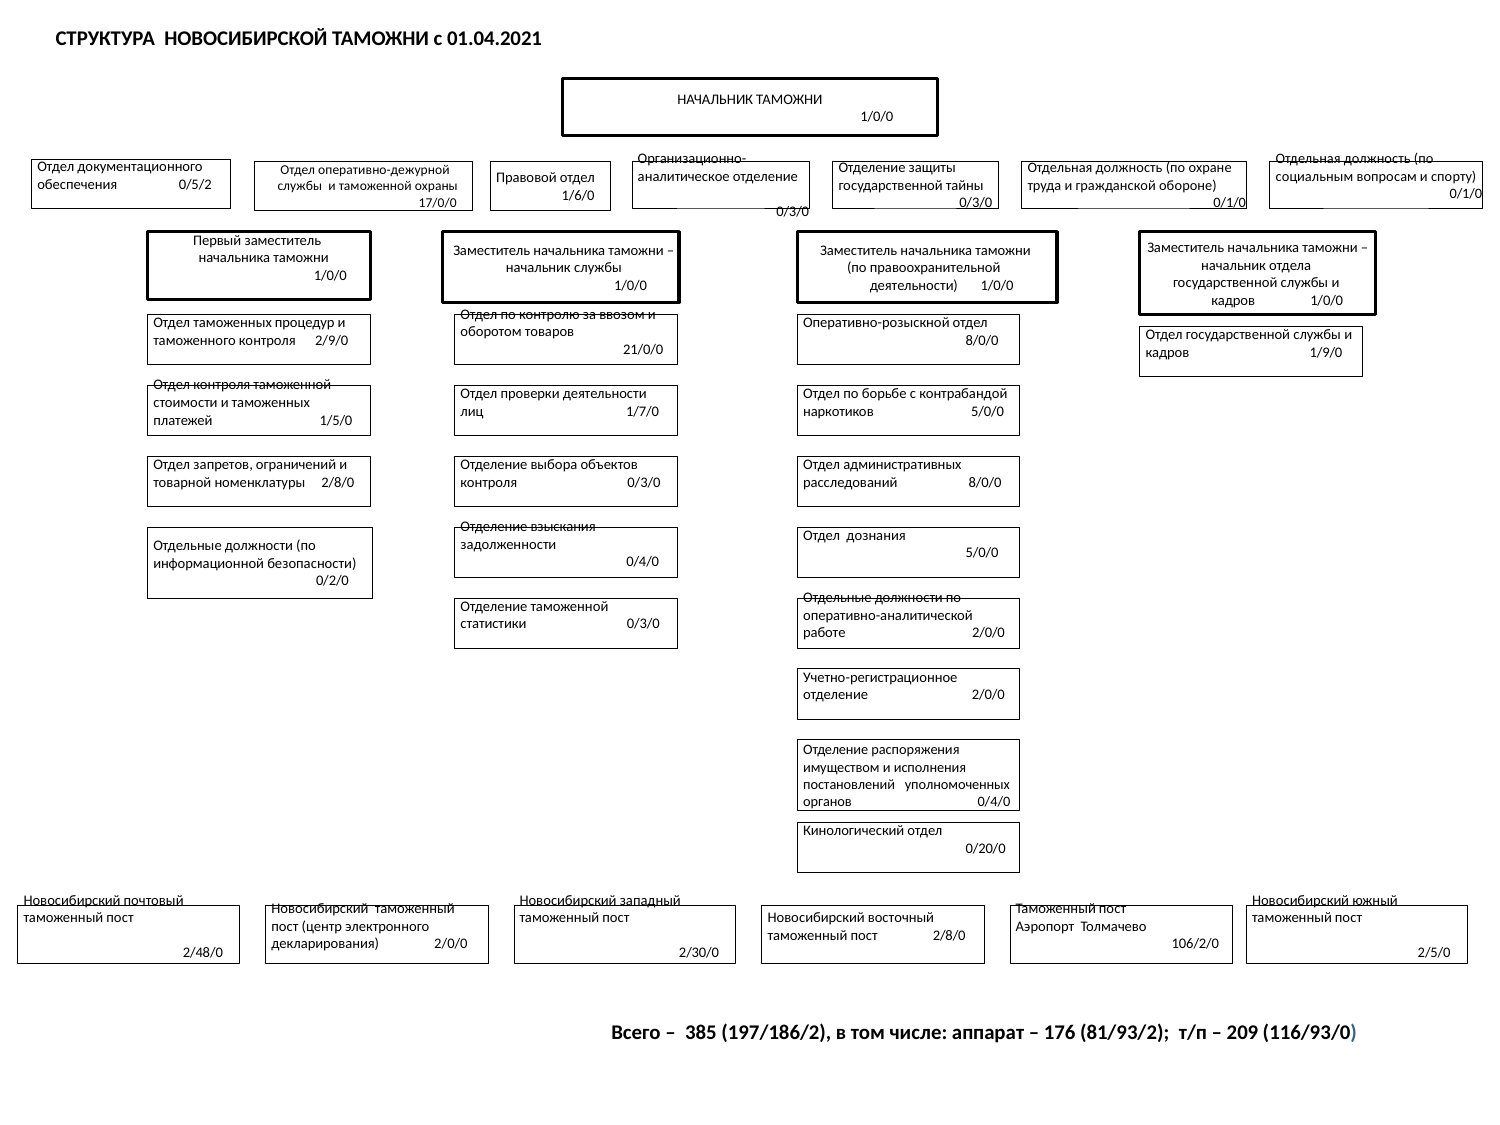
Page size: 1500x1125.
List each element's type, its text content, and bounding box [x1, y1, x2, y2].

text_box Отделение выбора объектов контроля 0/3/0 [453, 454, 679, 508]
text_box Заместитель начальника таможни – начальник отдела государственной службы и кадров 1/0/0 [1138, 230, 1378, 316]
text_box Новосибирский западный таможенный пост 2/30/0 [512, 903, 737, 966]
text_box Новосибирский почтовый таможенный пост 2/48/0 [16, 903, 241, 966]
text_box Правовой отдел 1/6/0 [488, 159, 613, 212]
text_box Отделение распоряжения имуществом и исполнения постановлений уполномоченных органов 0/4/0 [795, 738, 1022, 812]
text_box СТРУКТУРА НОВОСИБИРСКОЙ ТАМОЖНИ c 01.04.2021 [40, 17, 558, 58]
text_box Отдел таможенных процедур и таможенного контроля 2/9/0 [145, 312, 372, 367]
text_box Организационно-аналитическое отделение 0/3/0 [630, 159, 811, 210]
text_box Отдел административных расследований 8/0/0 [795, 454, 1022, 508]
text_box Отдельная должность (по охране труда и гражданской обороне) 0/1/0 [1020, 159, 1248, 210]
text_box Новосибирский южный таможенный пост 2/5/0 [1244, 903, 1470, 966]
text_box Отдельная должность (по социальным вопросам и спорту) 0/1/0 [1268, 159, 1484, 210]
text_box Отдел запретов, ограничений и товарной номенклатуры 2/8/0 [145, 454, 372, 508]
text_box Отдельные должности (по информационной безопасности) 0/2/0 [145, 525, 374, 600]
text_box [252, 159, 475, 212]
text_box Отдел проверки деятельности лиц 1/7/0 [453, 383, 679, 438]
text_box Отделение таможенной статистики 0/3/0 [453, 596, 679, 650]
text_box Новосибирский таможенный пост (центр электронного декларирования) 2/0/0 [264, 903, 490, 966]
text_box Учетно-регистрационное отделение 2/0/0 [795, 667, 1022, 721]
text_box Всего – 385 (197/186/2), в том числе: аппарат – 176 (81/93/2); т/п – 209 (116/93/0) [596, 1011, 1488, 1052]
text_box Отдельные должности по оперативно-аналитической работе 2/0/0 [795, 596, 1022, 650]
text_box Отделение взыскания задолженности 0/4/0 [453, 525, 679, 579]
text_box Отдел контроля таможенной стоимости и таможенных платежей 1/5/0 [145, 383, 372, 438]
text_box Отдел государственной службы и кадров 1/9/0 [1138, 324, 1364, 378]
text_box Отдел дознания 5/0/0 [795, 525, 1022, 579]
text_box Оперативно-розыскной отдел 8/0/0 [795, 312, 1022, 367]
text_box Отдел по контролю за ввозом и оборотом товаров 21/0/0 [453, 312, 679, 367]
text_box Кинологический отдел 0/20/0 [795, 820, 1022, 875]
text_box НАЧАЛЬНИК ТАМОЖНИ 1/0/0 [560, 76, 939, 138]
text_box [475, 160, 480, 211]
text_box Заместитель начальника таможни – начальник службы 1/0/0 [441, 230, 681, 305]
text_box Заместитель начальника таможни (по правоохранительной деятельности) 1/0/0 [795, 230, 1059, 305]
text_box Таможенный пост Аэропорт Толмачево 106/2/0 [1008, 903, 1234, 966]
text_box Отдел по борьбе с контрабандой наркотиков 5/0/0 [795, 383, 1022, 438]
text_box Первый заместитель начальника таможни 1/0/0 [145, 230, 372, 302]
text_box Отдел документационного обеспечения 0/5/2 [29, 157, 232, 210]
text_box Отделение защиты государственной тайны 0/3/0 [831, 159, 1000, 210]
text_box Новосибирский восточный таможенный пост 2/8/0 [760, 903, 986, 966]
